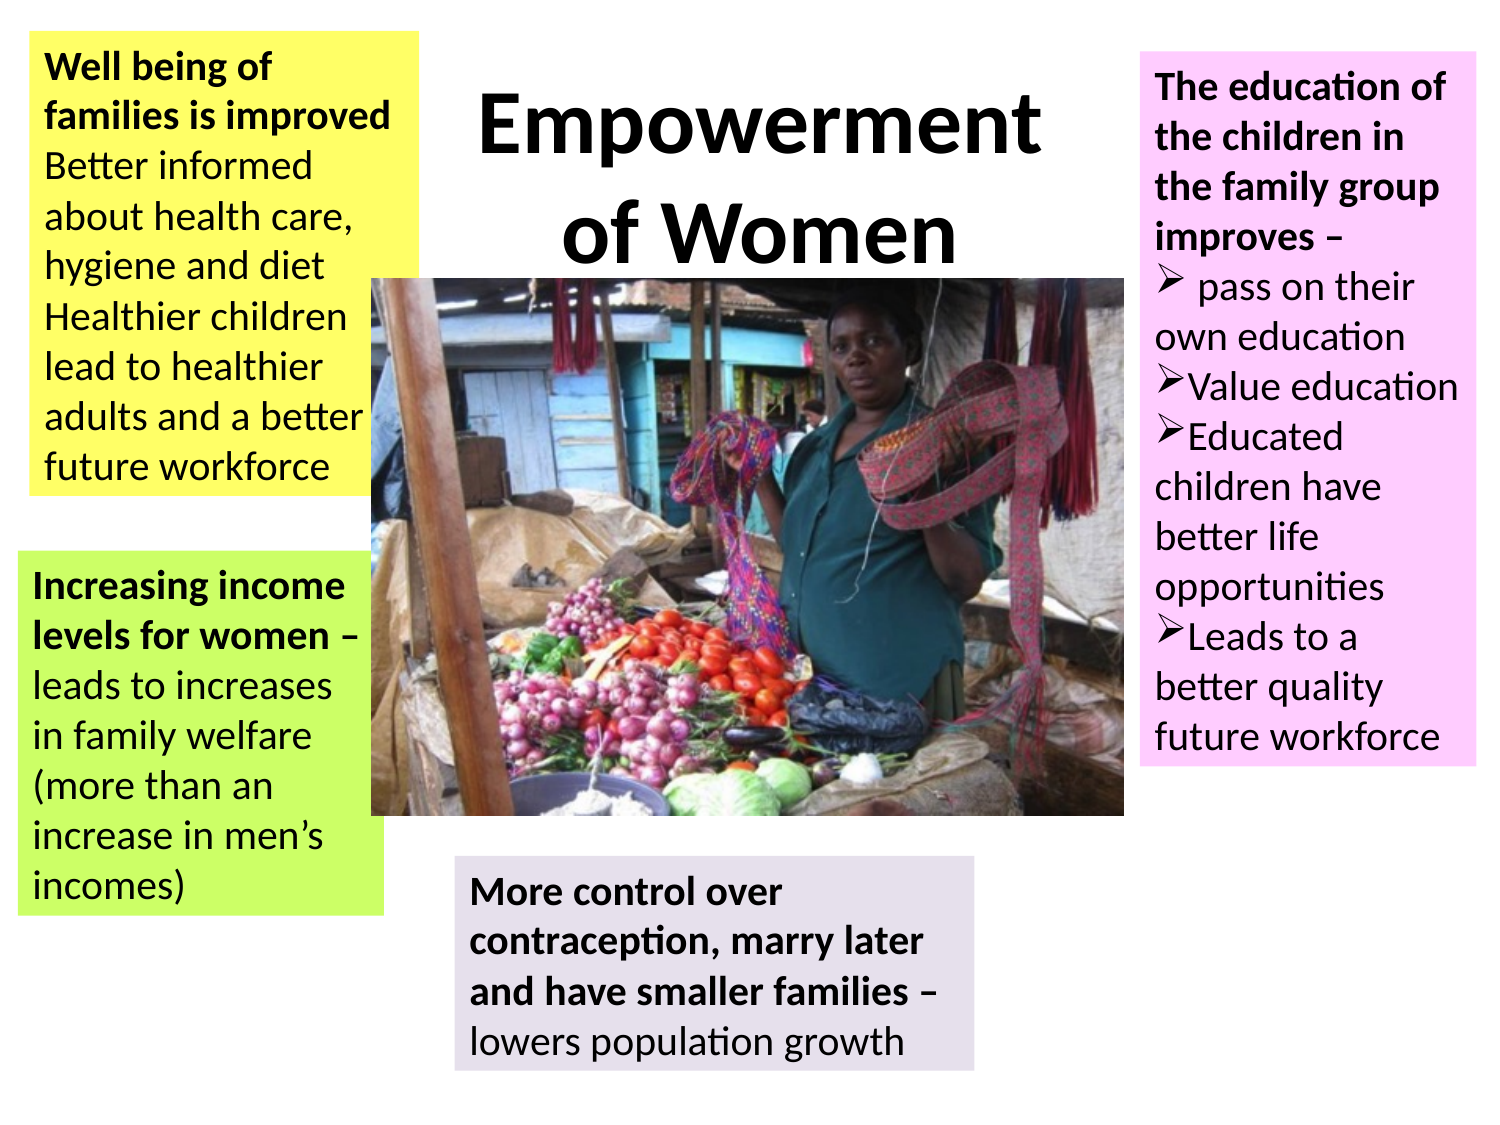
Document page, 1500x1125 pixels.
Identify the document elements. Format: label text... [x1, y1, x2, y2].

text_box Increasing income levels for women – leads to increases in family welfare (more than an increase in men’s incomes) [17, 550, 384, 916]
text_box Well being of families is improved Better informed about health care, hygiene and diet Healthier children lead to healthier adults and a better future workforce [29, 30, 420, 496]
text_box Empowerment of Women [451, 54, 1069, 277]
picture [371, 278, 1124, 816]
text_box The education of the children in the family group improves – pass on their own education Value education Educated children have better life opportunities Leads to a better quality future workforce [1139, 51, 1477, 767]
text_box More control over contraception, marry later and have smaller families – lowers population growth [454, 855, 975, 1071]
